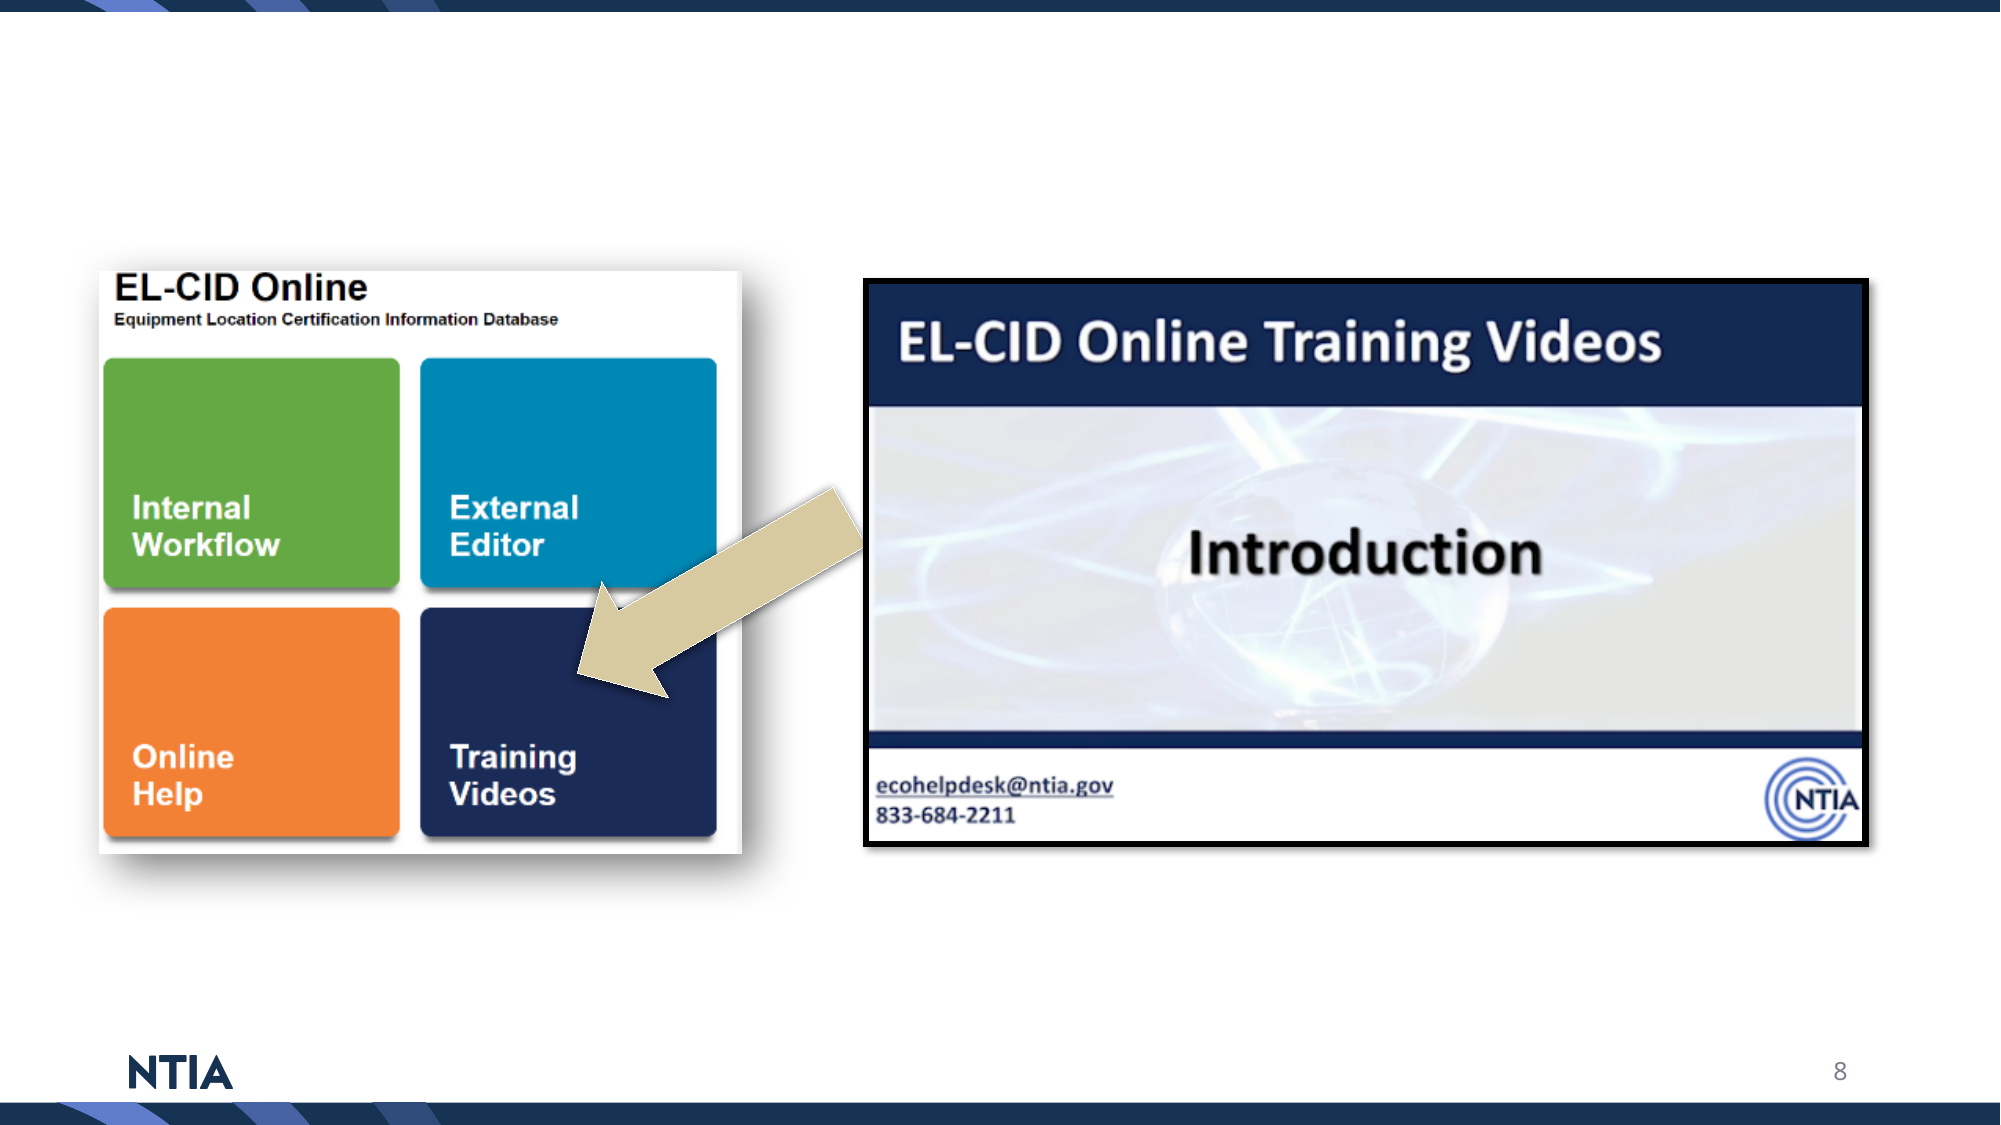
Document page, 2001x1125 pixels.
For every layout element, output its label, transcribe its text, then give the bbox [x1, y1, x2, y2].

picture [129, 1055, 233, 1089]
picture [0, 1102, 471, 1125]
picture [99, 270, 743, 854]
picture [0, 0, 471, 12]
text_box [743, 487, 861, 617]
picture [868, 283, 1864, 842]
slide_number 8 [1412, 1042, 1863, 1103]
